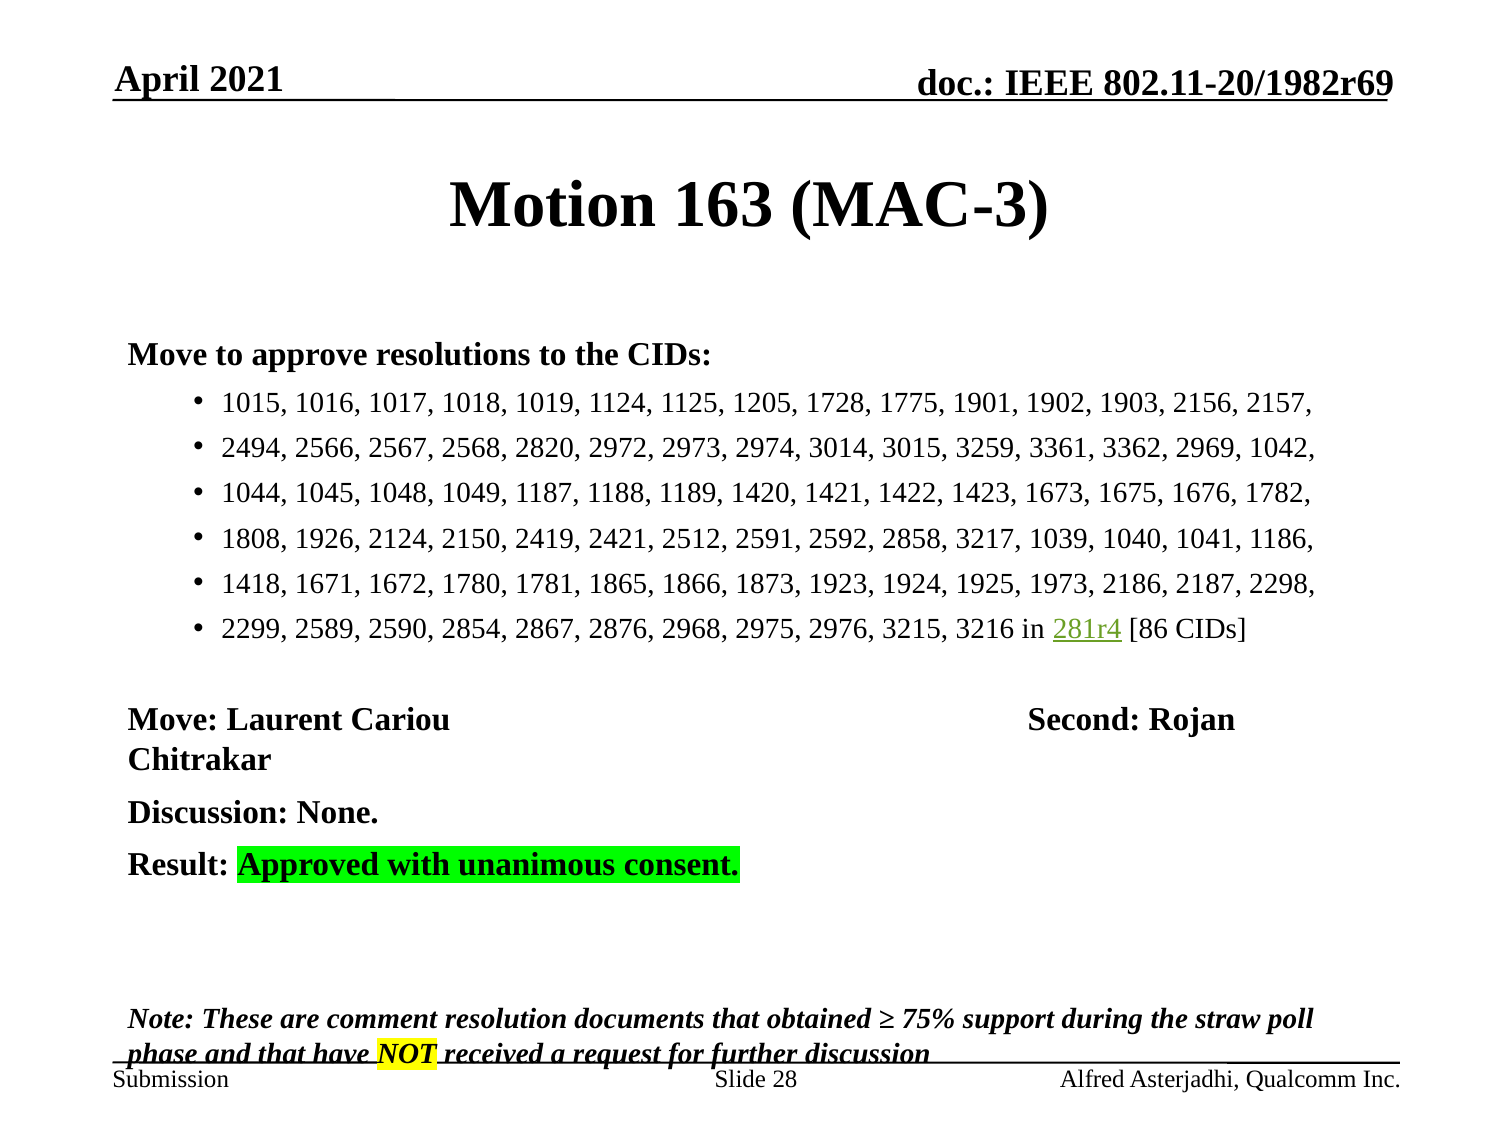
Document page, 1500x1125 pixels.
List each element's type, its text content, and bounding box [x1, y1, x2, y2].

list Move to approve resolutions to the CIDs: 1015, 1016, 1017, 1018, 1019, 1124, 1125, 1205, 1728, 1775, 1901, 1902, 1903, 2156, 2157, 2494, 2566, 2567, 2568, 2820, 2972, 2973, 2974, 3014, 3015, 3259, 3361, 3362, 2969, 1042, 1044, 1045, 1048, 1049, 1187, 1188, 1189, 1420, 1421, 1422, 1423, 1673, 1675, 1676, 1782, 1808, 1926, 2124, 2150, 2419, 2421, 2512, 2591, 2592, 2858, 3217, 1039, 1040, 1041, 1186, 1418, 1671, 1672, 1780, 1781, 1865, 1866, 1873, 1923, 1924, 1925, 1973, 2186, 2187, 2298, 2299, 2589, 2590, 2854, 2867, 2876, 2968, 2975, 2976, 3215, 3216 in 281r4 [86 CIDs] Move: Laurent Cariou Second: Rojan Chitrakar Discussion: None. Result: Approved with unanimous consent. Note: These are comment resolution documents that obtained ≥ 75% support during the straw poll phase and that have NOT received a request for further discussion [112, 324, 1388, 1063]
slide_number Slide 28 [712, 1061, 800, 1123]
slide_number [114, 54, 423, 100]
footer Alfred Asterjadhi, Qualcomm Inc. [878, 1061, 1402, 1093]
title Motion 163 (MAC-3) [112, 112, 1388, 288]
